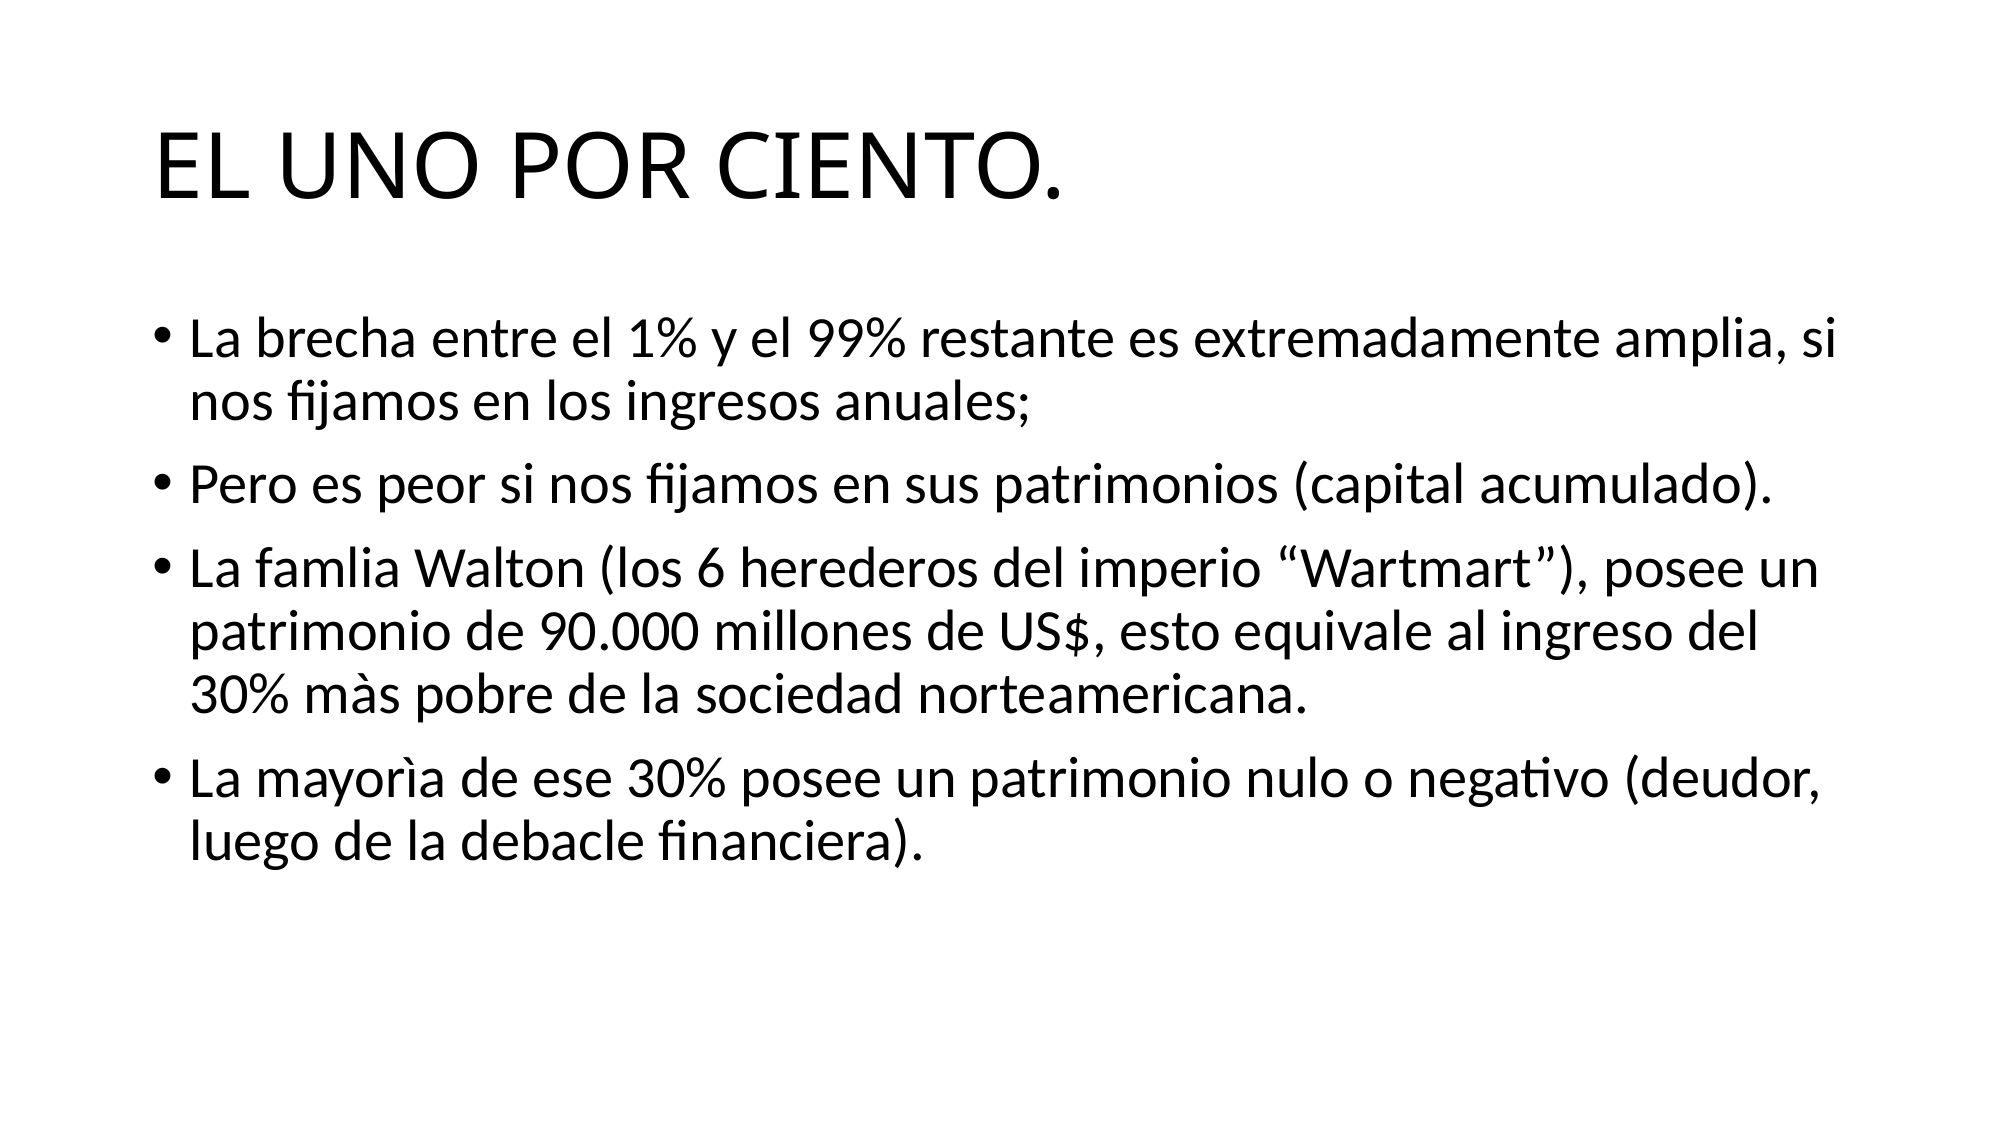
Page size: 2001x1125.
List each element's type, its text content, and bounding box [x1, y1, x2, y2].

title EL UNO POR CIENTO. [137, 59, 1863, 278]
list La brecha entre el 1% y el 99% restante es extremadamente amplia, si nos fijamos en los ingresos anuales; Pero es peor si nos fijamos en sus patrimonios (capital acumulado). La famlia Walton (los 6 herederos del imperio “Wartmart”), posee un patrimonio de 90.000 millones de US$, esto equivale al ingreso del 30% màs pobre de la sociedad norteamericana. La mayorìa de ese 30% posee un patrimonio nulo o negativo (deudor, luego de la debacle financiera). [137, 299, 1863, 1014]
